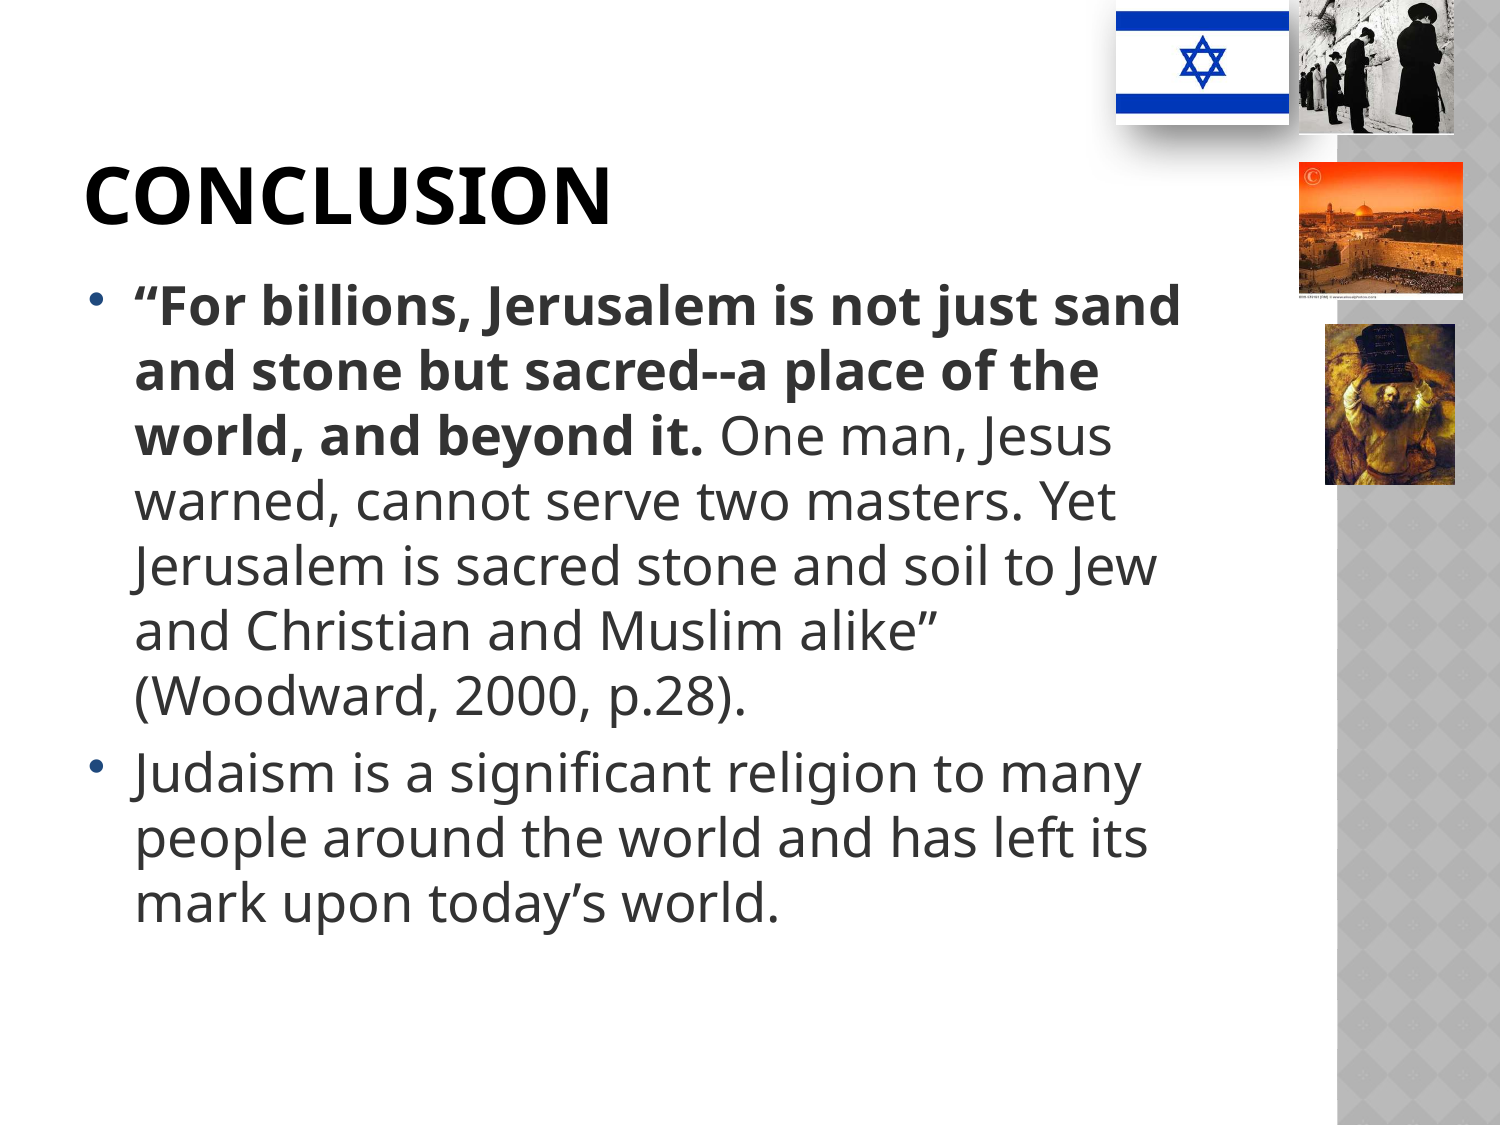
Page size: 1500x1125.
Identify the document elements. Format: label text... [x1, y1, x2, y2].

picture [1325, 324, 1455, 485]
title Conclusion [75, 52, 1263, 240]
list “For billions, Jerusalem is not just sand and stone but sacred--a place of the world, and beyond it. One man, Jesus warned, cannot serve two masters. Yet Jerusalem is sacred stone and soil to Jew and Christian and Muslim alike” (Woodward, 2000, p.28). Judaism is a significant religion to many people around the world and has left its mark upon today’s world. [75, 264, 1263, 1059]
picture [1299, 162, 1463, 300]
picture [1116, 0, 1289, 125]
picture [1299, 0, 1454, 135]
